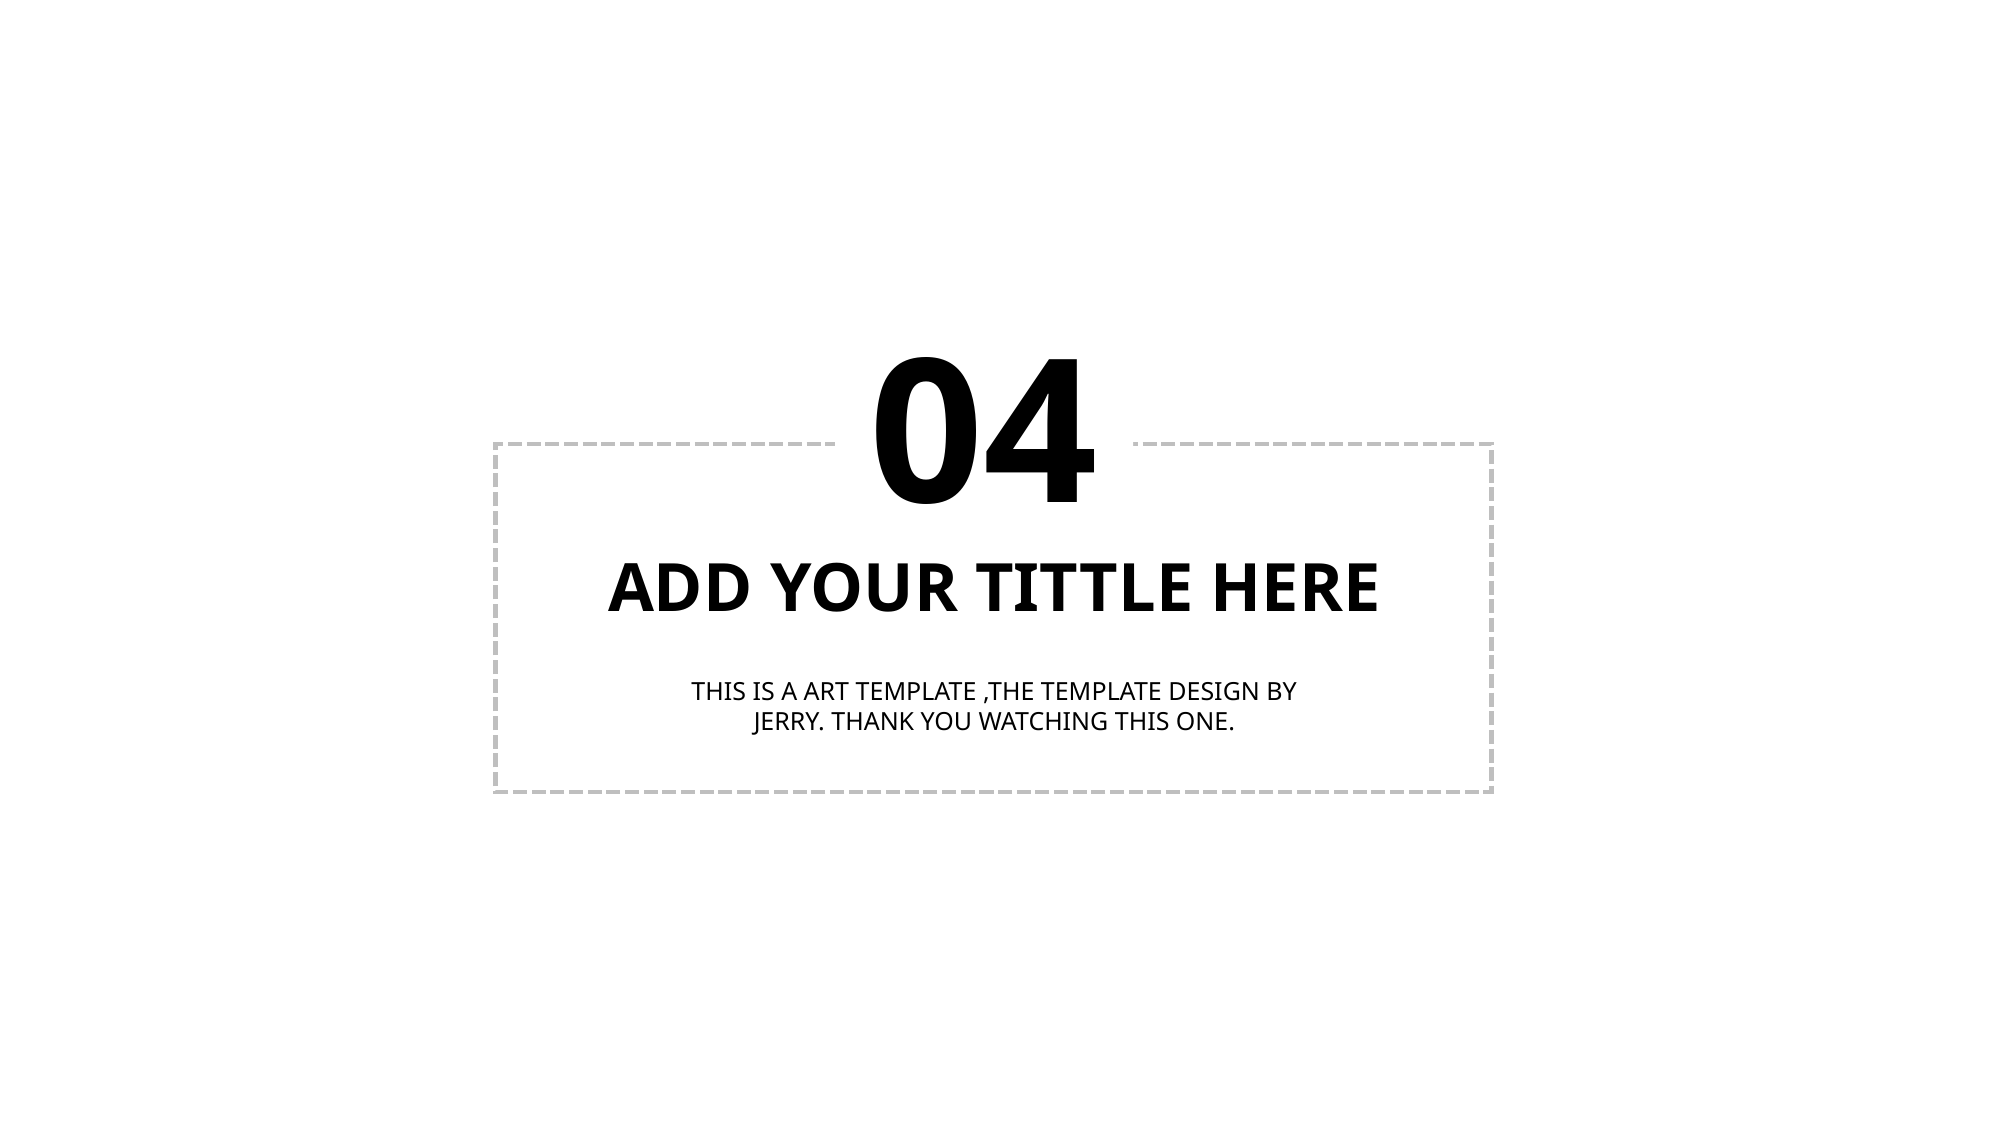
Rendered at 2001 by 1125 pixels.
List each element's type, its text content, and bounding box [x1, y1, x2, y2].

text_box THIS IS A ART TEMPLATE ,THE TEMPLATE DESIGN BY JERRY. THANK YOU WATCHING THIS ONE. [654, 668, 1336, 743]
text_box ADD YOUR TITTLE HERE [522, 537, 1467, 632]
text_box 04 [835, 295, 1134, 551]
text_box [495, 443, 1492, 793]
